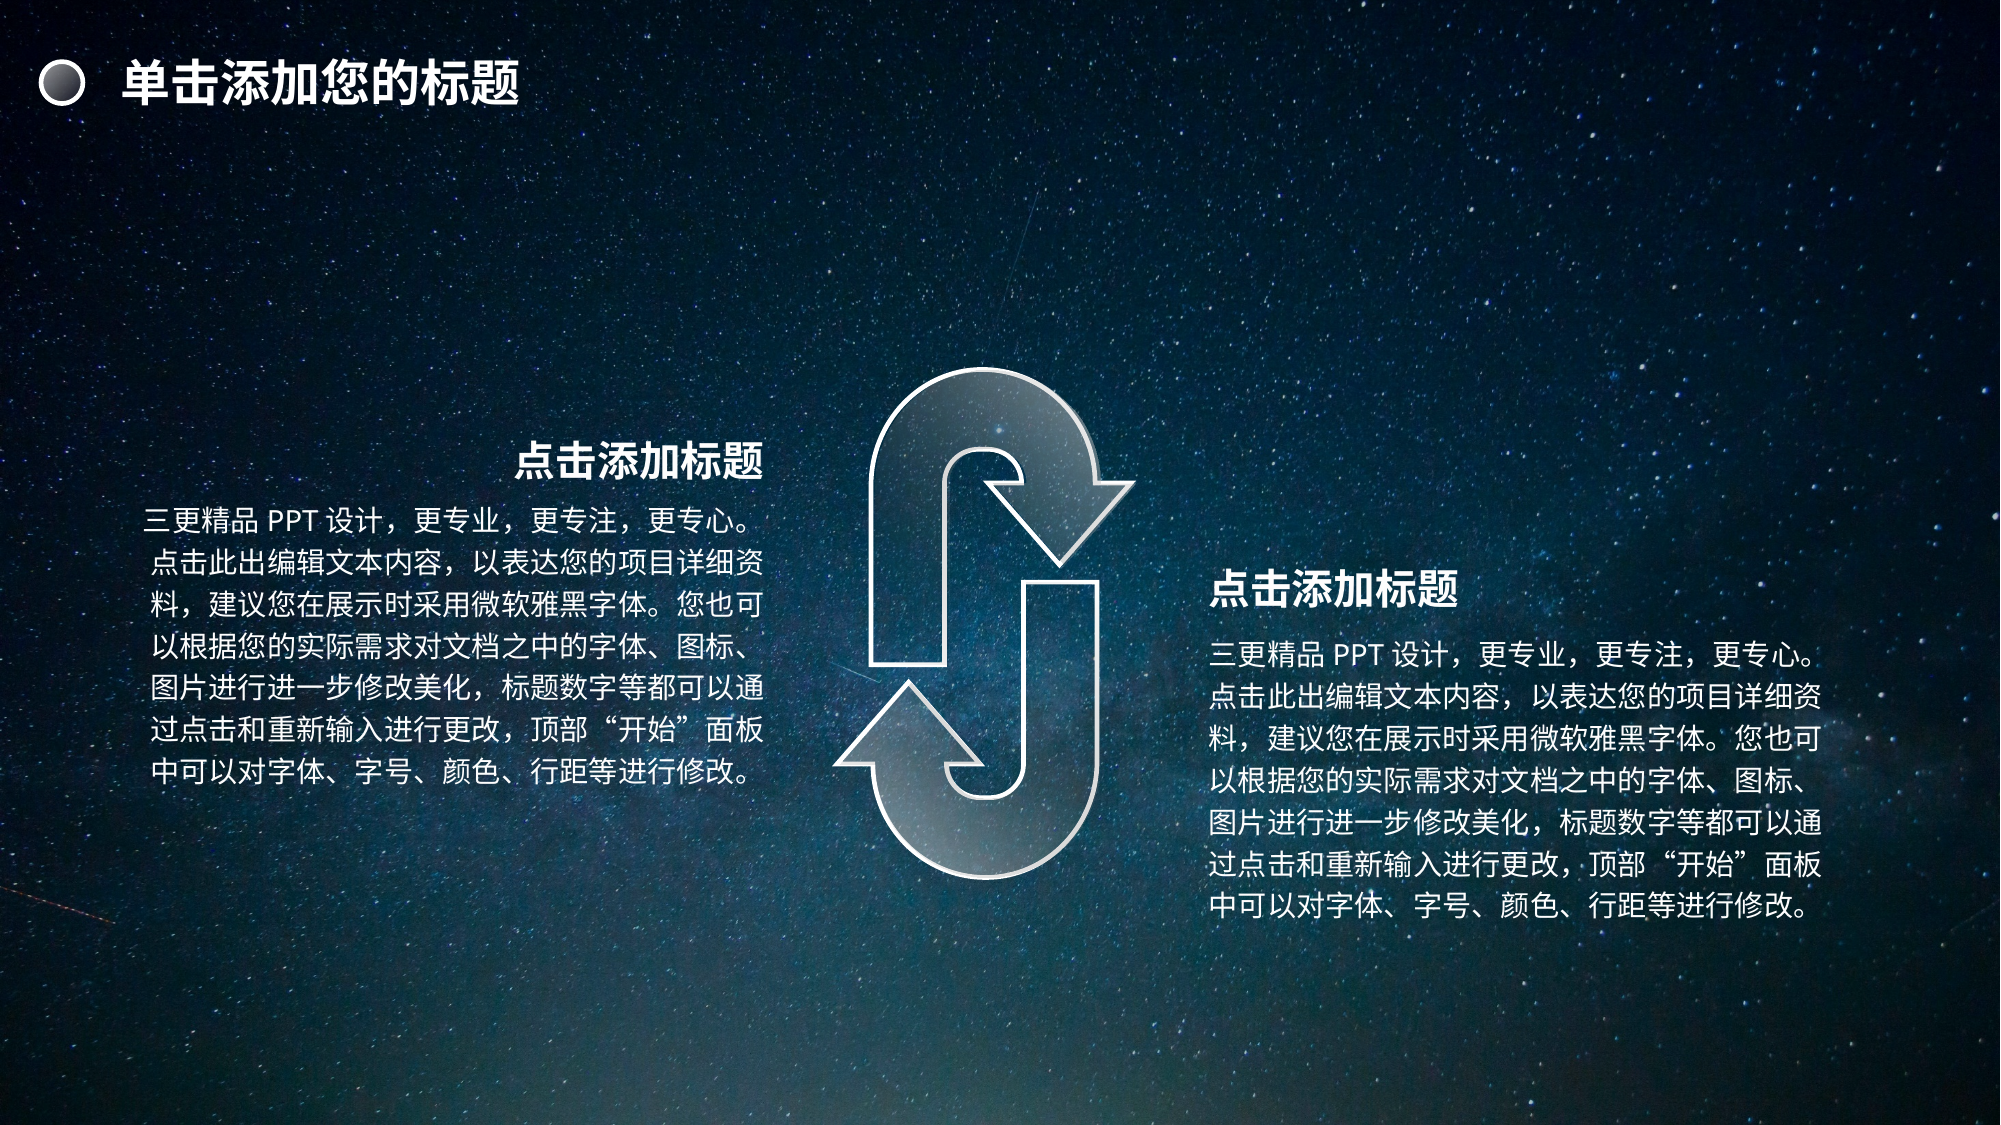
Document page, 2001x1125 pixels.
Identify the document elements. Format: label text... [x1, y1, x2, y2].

text_box 点击添加标题 [1208, 562, 1529, 613]
text_box [985, 481, 1062, 567]
text_box 三更精品PPT设计，更专业，更专注，更专心。点击此出编辑文本内容，以表达您的项目详细资料，建议您在展示时采用微软雅黑字体。您也可以根据您的实际需求对文档之中的字体、图标、图片进行进一步修改美化，标题数字等都可以通过点击和重新输入进行更改，顶部“开始”面板中可以对字体、字号、颜色、行距等进行修改。 [123, 495, 765, 789]
text_box [869, 369, 968, 666]
text_box 三更精品PPT设计，更专业，更专注，更专心。点击此出编辑文本内容，以表达您的项目详细资料，建议您在展示时采用微软雅黑字体。您也可以根据您的实际需求对文档之中的字体、图标、图片进行进一步修改美化，标题数字等都可以通过点击和重新输入进行更改，顶部“开始”面板中可以对字体、字号、颜色、行距等进行修改。 [1208, 629, 1827, 923]
text_box 点击添加标题 [443, 434, 765, 485]
text_box [871, 765, 953, 874]
text_box [837, 581, 1101, 879]
text_box 单击添加您的标题 [105, 43, 801, 119]
picture [0, 0, 2000, 1125]
text_box [994, 451, 1025, 481]
text_box [874, 368, 1139, 666]
